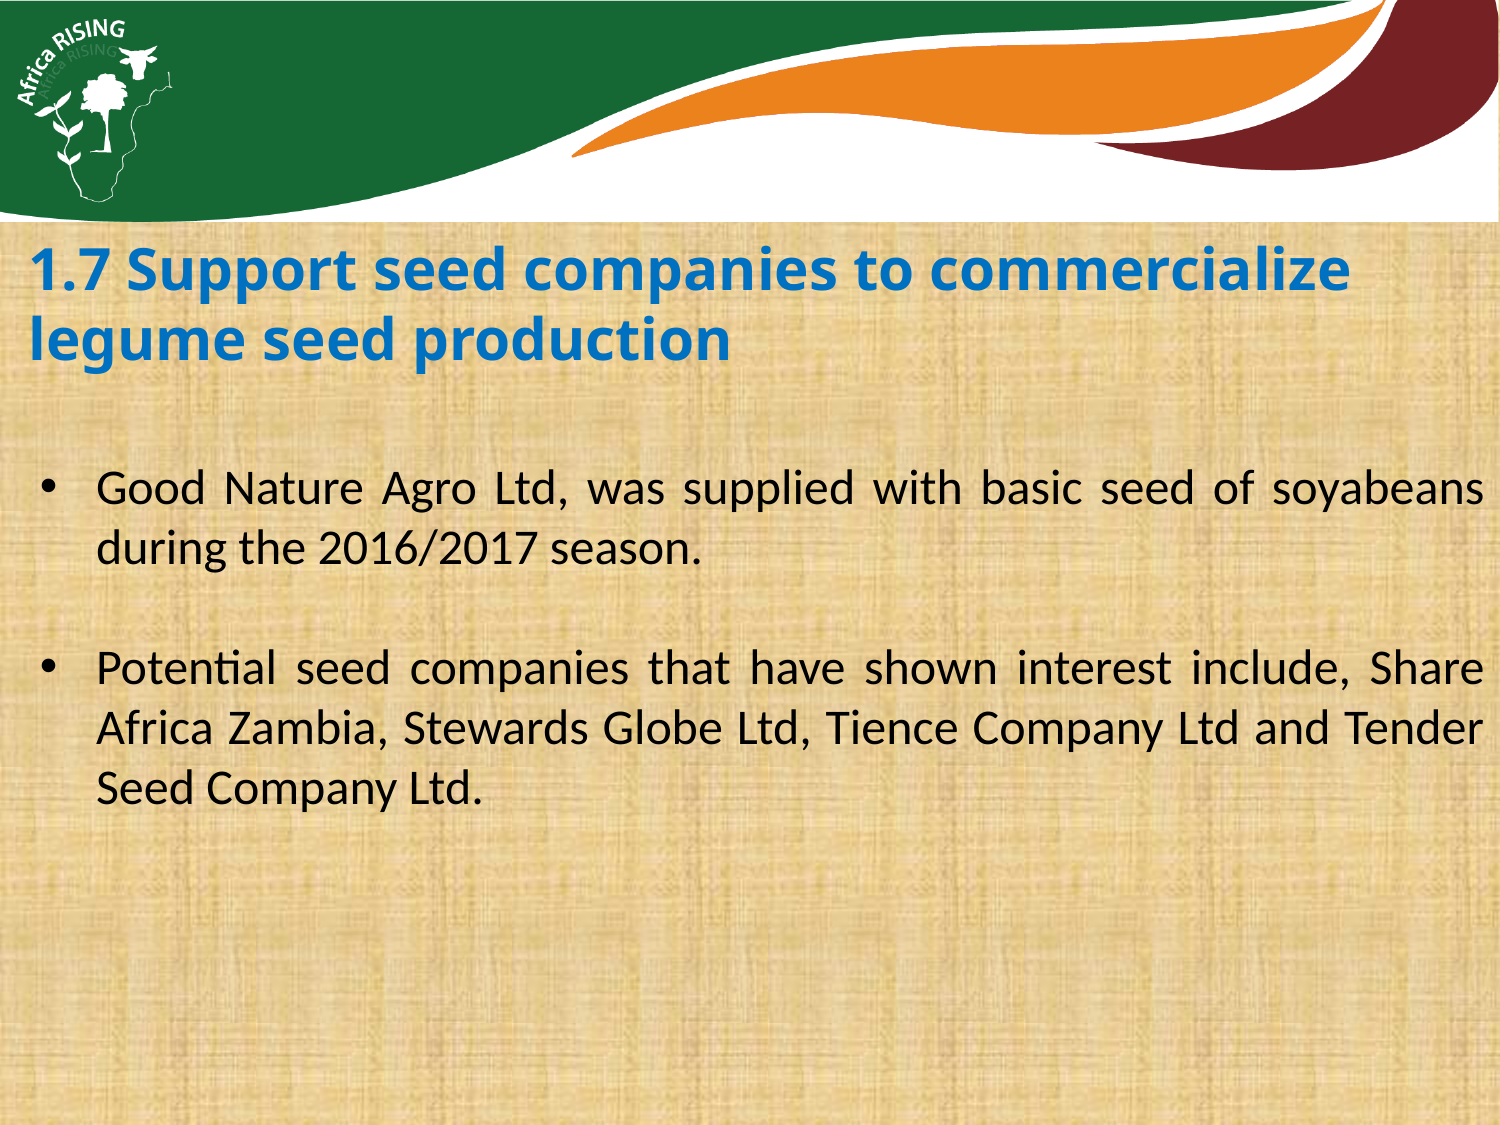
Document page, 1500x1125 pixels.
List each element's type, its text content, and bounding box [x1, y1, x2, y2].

text_box Good Nature Agro Ltd, was supplied with basic seed of soyabeans during the 2016/2017 season. Potential seed companies that have shown interest include, Share Africa Zambia, Stewards Globe Ltd, Tience Company Ltd and Tender Seed Company Ltd. [24, 387, 1500, 823]
text_box 1.7 Support seed companies to commercialize legume seed production [0, 224, 1371, 363]
picture [0, 0, 1500, 1125]
